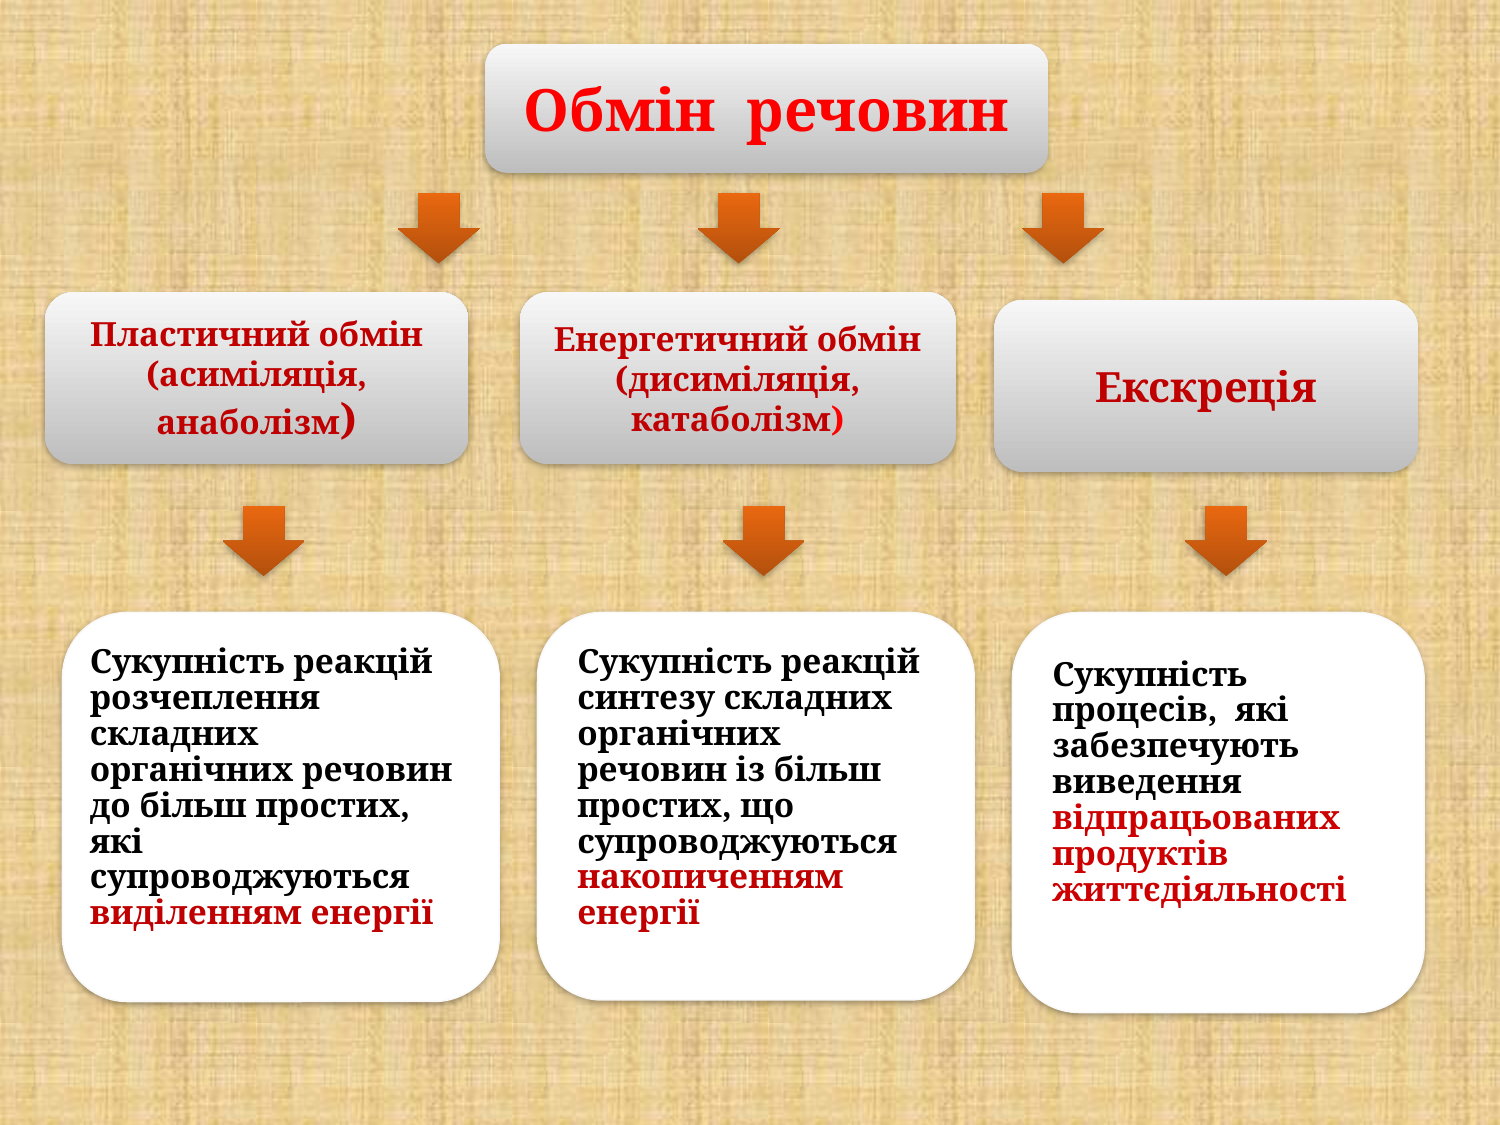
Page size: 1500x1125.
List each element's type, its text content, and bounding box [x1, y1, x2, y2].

text_box [722, 505, 805, 577]
text_box Обмін речовин [485, 43, 1048, 173]
text_box [222, 505, 305, 577]
text_box [697, 193, 780, 264]
picture [0, 0, 1500, 1125]
text_box [397, 193, 480, 264]
text_box [1011, 611, 1425, 1014]
text_box Сукупність процесів, які забезпечують виведення відпрацьованих продуктів життєдіяльності [1037, 649, 1418, 917]
text_box Пластичний обмін (асиміляція, анаболізм) [44, 292, 469, 465]
text_box Сукупність реакцій синтезу складних органічних речовин із більш простих, що супроводжуються накопиченням енергії [562, 637, 943, 940]
text_box [1022, 193, 1105, 264]
text_box Сукупність реакцій розчеплення складних органічних речовин до більш простих, які супроводжуються виділенням енергії [74, 637, 469, 940]
text_box Екскреція [994, 299, 1418, 473]
text_box [536, 611, 975, 1001]
text_box [1185, 505, 1268, 577]
text_box Енергетичний обмін (дисиміляція, катаболізм) [519, 292, 956, 465]
text_box [61, 611, 500, 1003]
